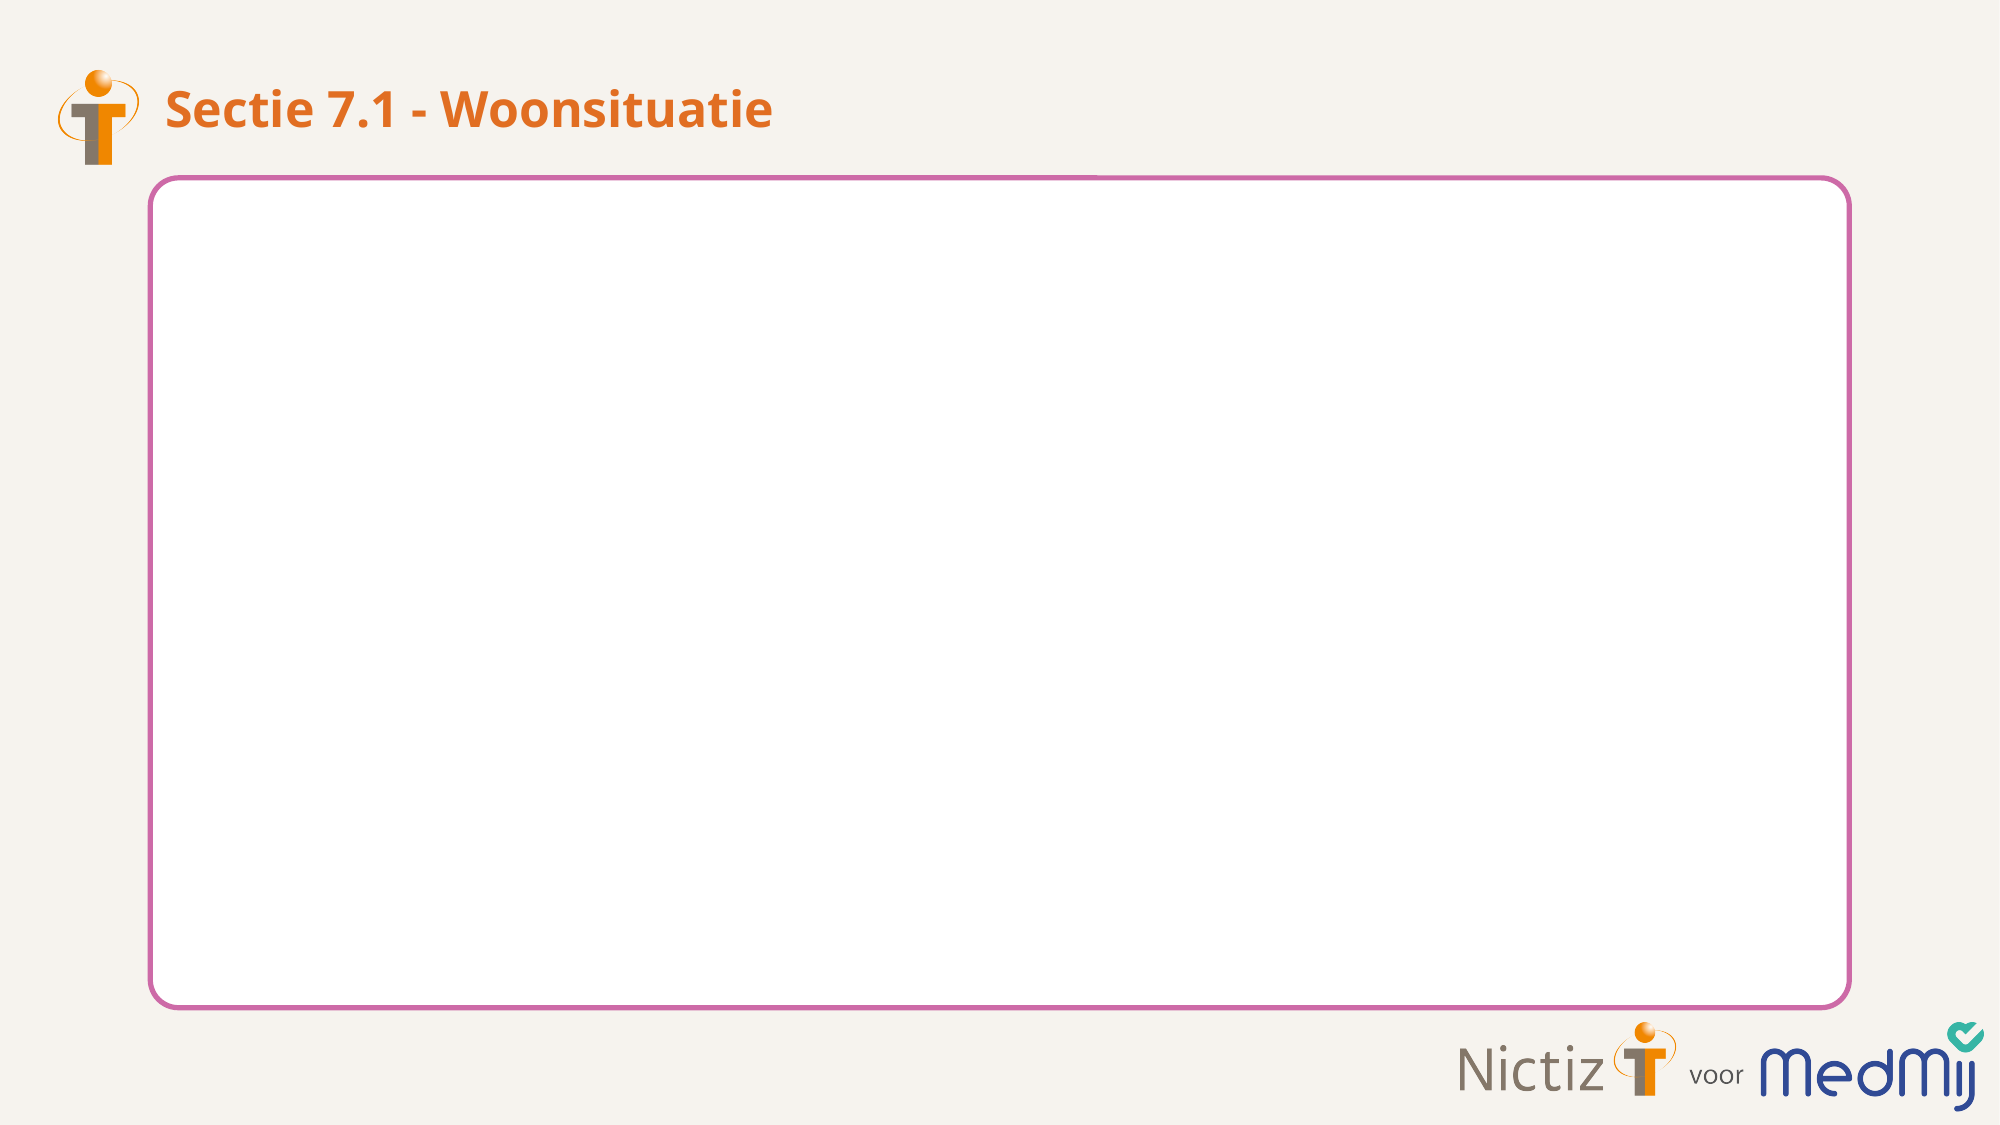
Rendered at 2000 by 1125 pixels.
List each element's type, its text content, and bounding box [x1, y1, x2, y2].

picture [50, 66, 151, 187]
picture [1457, 1019, 1988, 1113]
title Sectie 7.1 - Woonsituatie [150, 76, 1850, 165]
